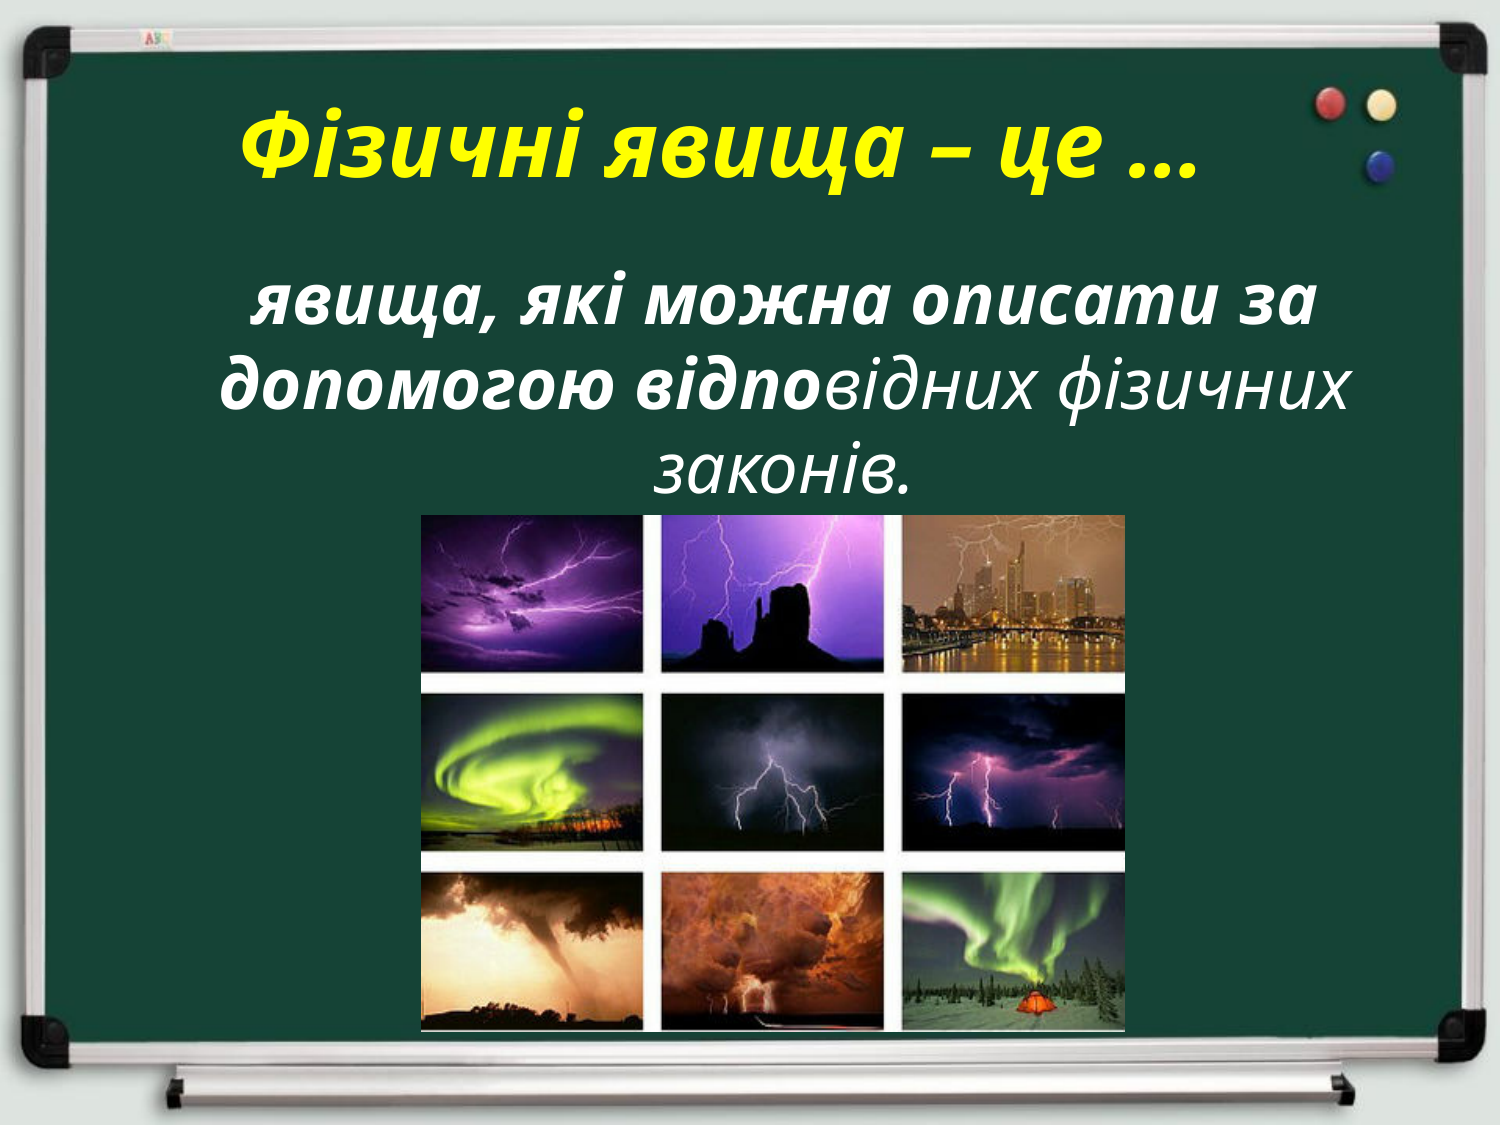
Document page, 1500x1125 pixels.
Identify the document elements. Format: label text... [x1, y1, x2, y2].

text_box явища, які можна описати за допомогою відповідних фізичних законів. [117, 246, 1453, 516]
picture [0, 0, 1500, 1125]
title Фізичні явища – це … [46, 46, 1398, 235]
